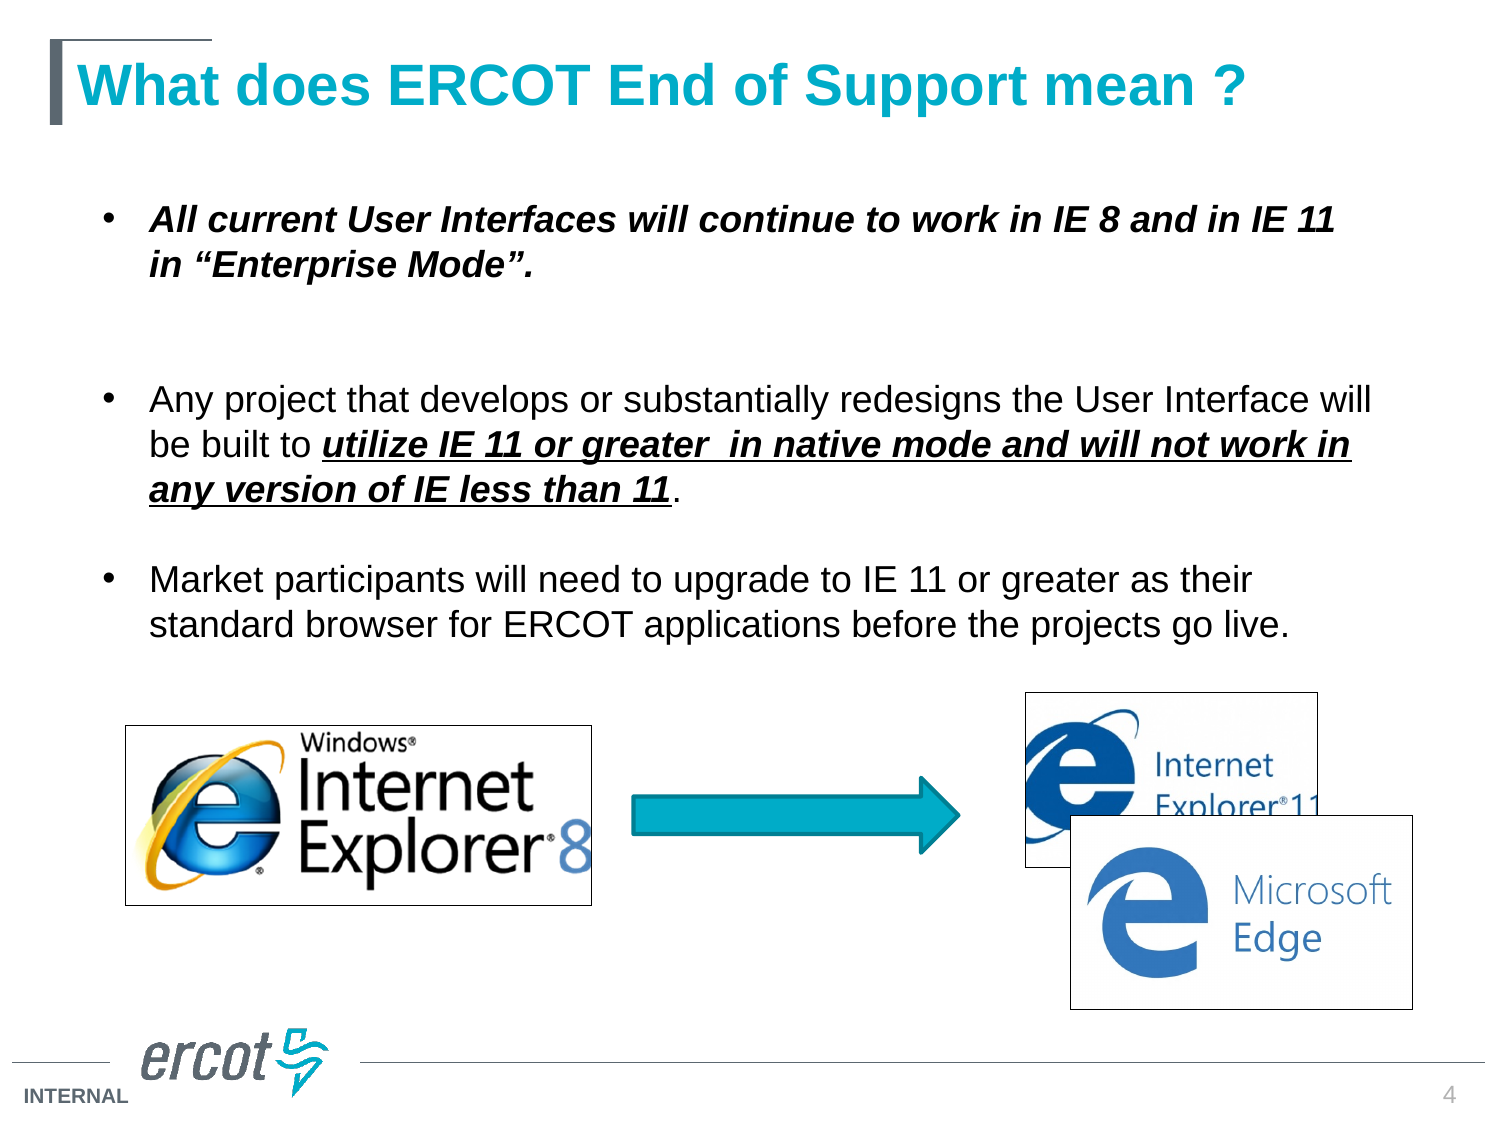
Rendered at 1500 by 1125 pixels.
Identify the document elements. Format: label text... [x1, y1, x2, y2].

picture [137, 1024, 332, 1100]
text_box [631, 775, 961, 855]
text_box All current User Interfaces will continue to work in IE 8 and in IE 11 in “Enterprise Mode”. Any project that develops or substantially redesigns the User Interface will be built to utilize IE 11 or greater in native mode and will not work in any version of IE less than 11. Market participants will need to upgrade to IE 11 or greater as their standard browser for ERCOT applications before the projects go live. [85, 140, 1390, 657]
title What does ERCOT End of Support mean ? [62, 39, 1450, 138]
picture [124, 724, 593, 906]
picture [1024, 692, 1413, 1010]
slide_number 4 [1412, 1076, 1488, 1112]
